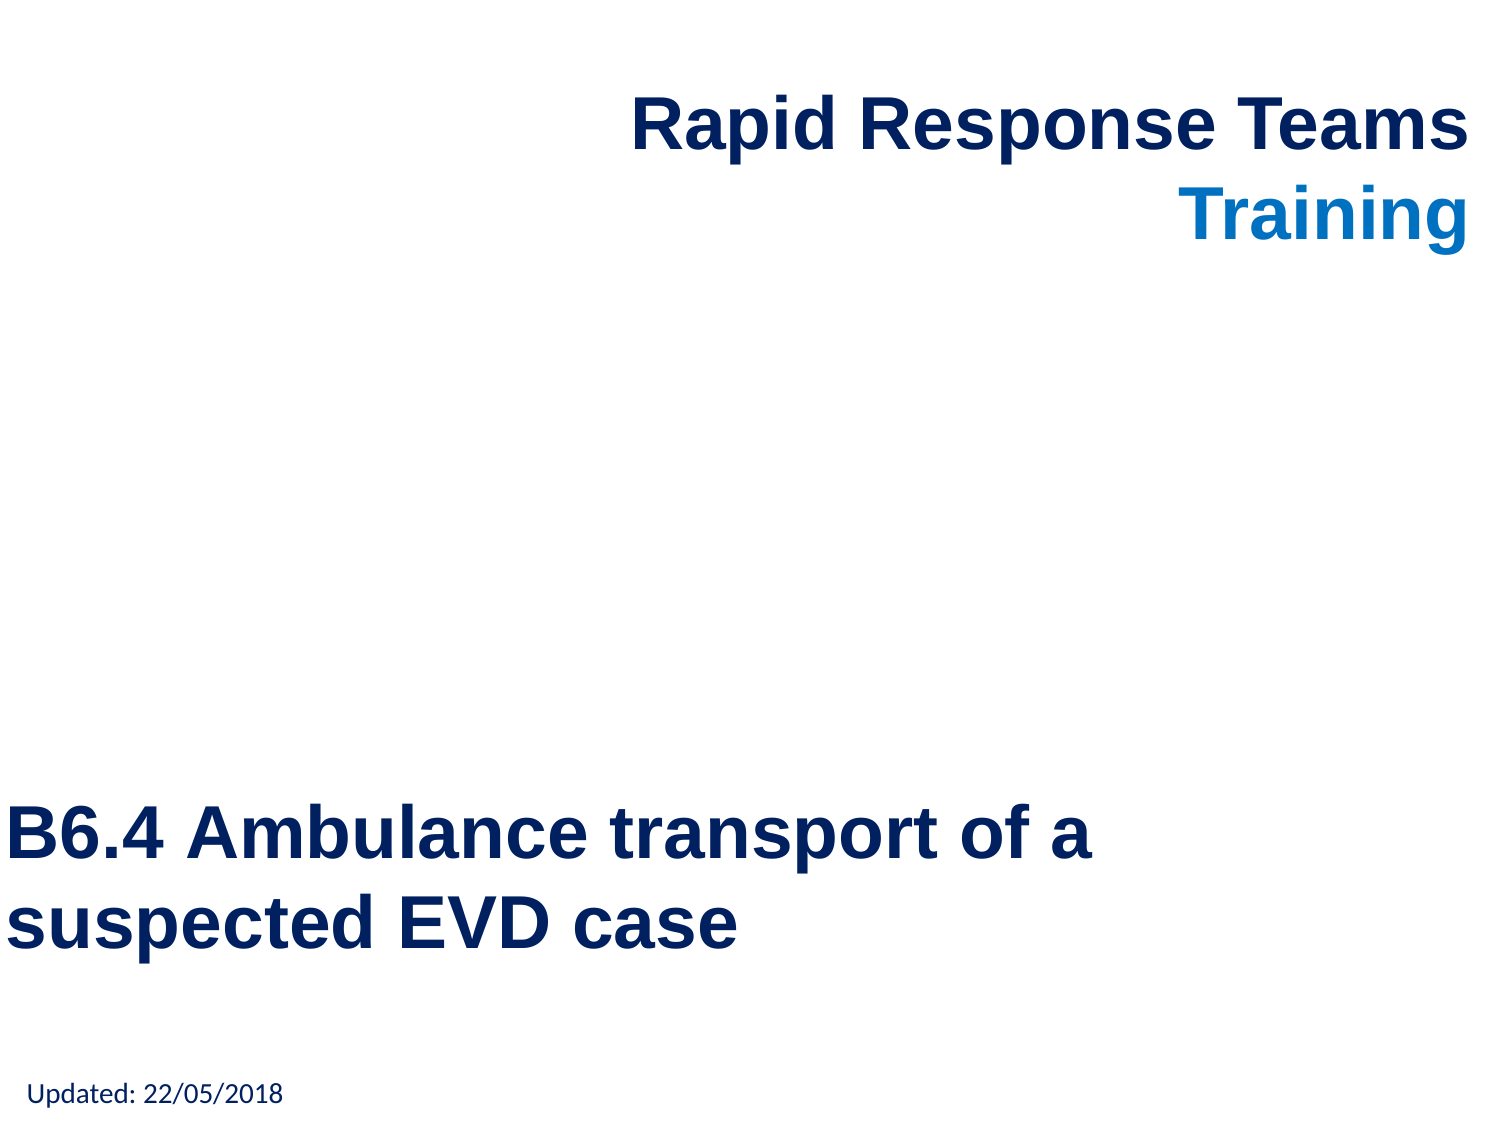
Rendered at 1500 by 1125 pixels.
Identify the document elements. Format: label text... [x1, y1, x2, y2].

text_box Updated: 22/05/2018 [11, 1067, 299, 1117]
text_box Rapid Response Teams Training [466, 74, 1471, 255]
text_box B6.4 Ambulance transport of a suspected EVD case [5, 783, 1447, 964]
